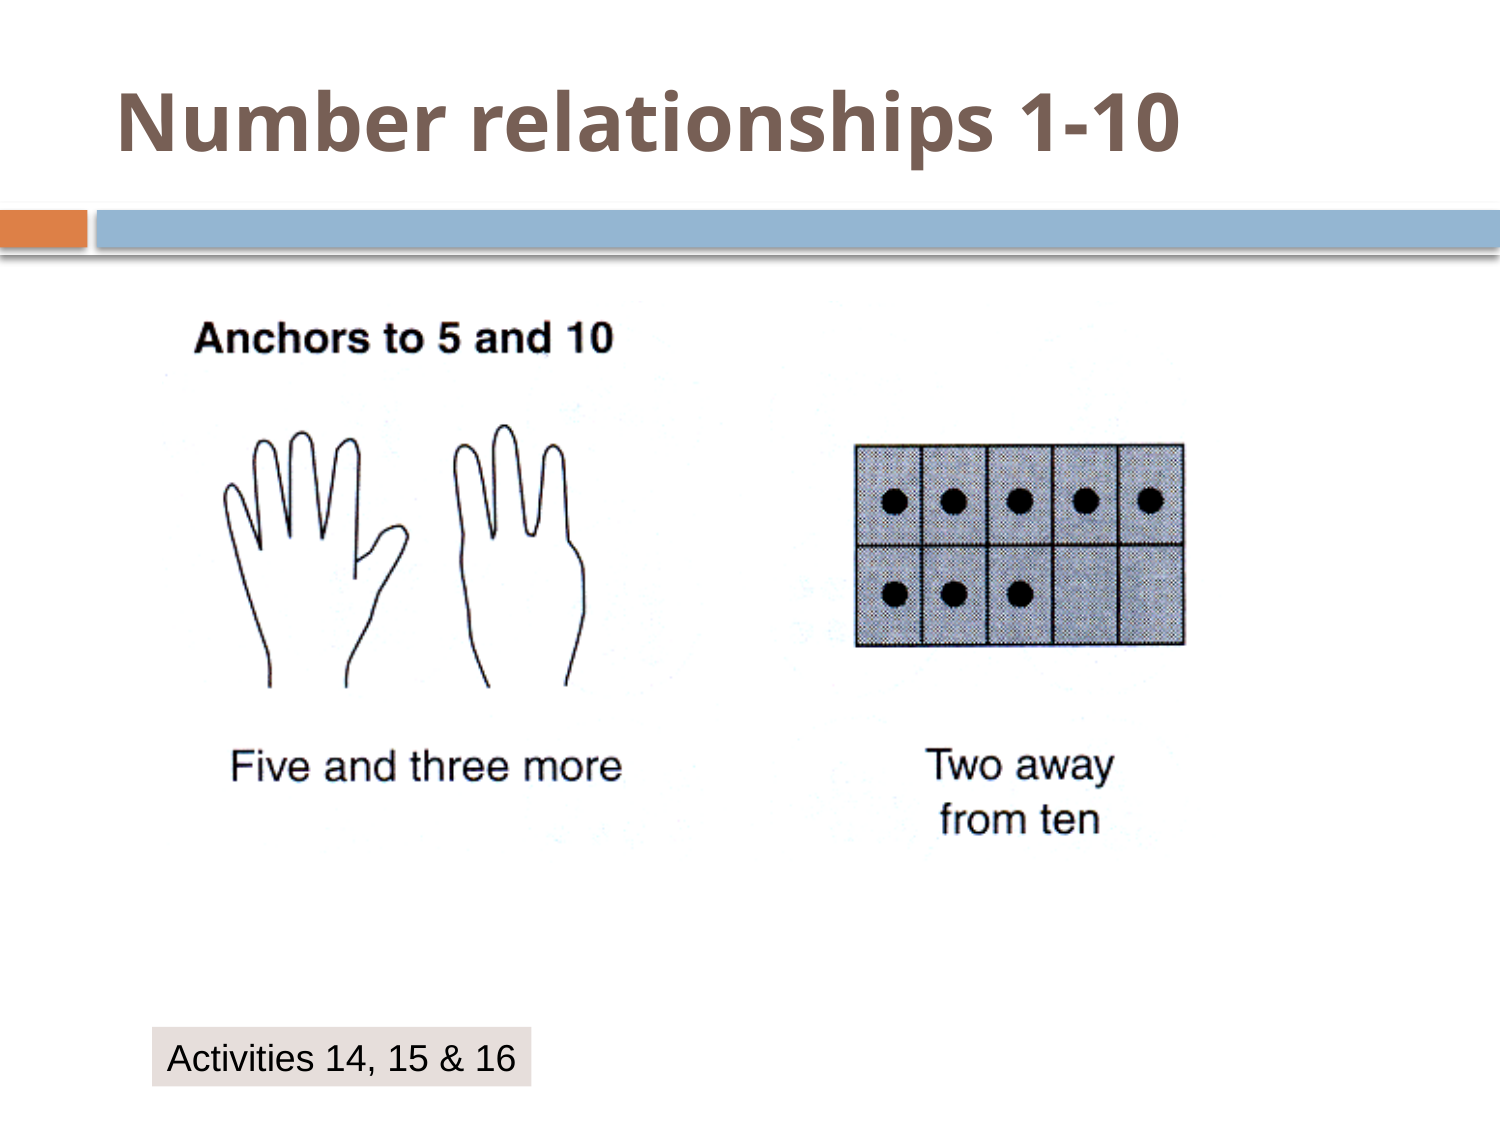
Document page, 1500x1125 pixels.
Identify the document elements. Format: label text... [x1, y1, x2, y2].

picture [162, 301, 1234, 863]
title Number relationships 1-10 [99, 24, 1313, 213]
text_box Activities 14, 15 & 16 [152, 1026, 532, 1087]
